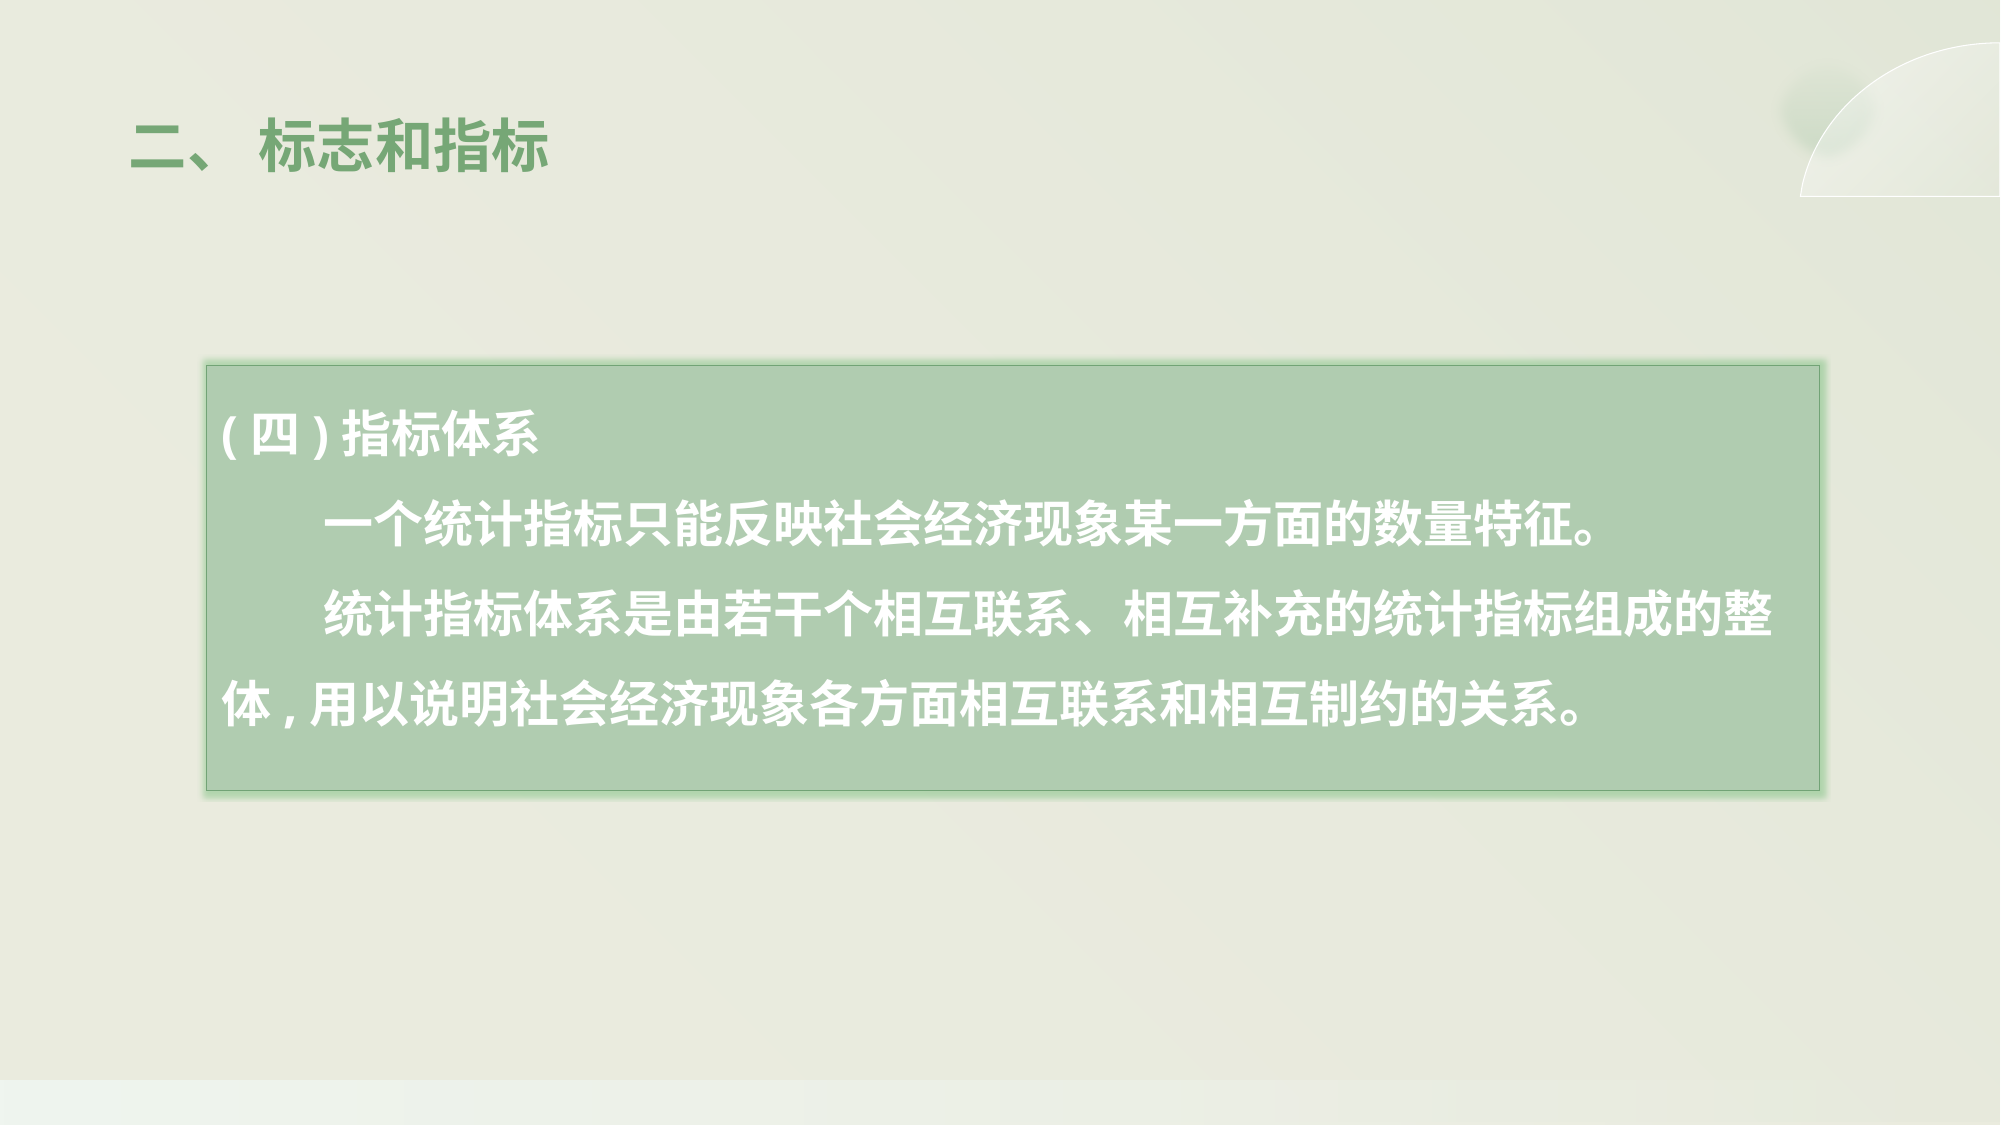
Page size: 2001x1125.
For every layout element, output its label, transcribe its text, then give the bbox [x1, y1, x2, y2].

text_box (四)指标体系 一个统计指标只能反映社会经济现象某一方面的数量特征。 统计指标体系是由若干个相互联系、相互补充的统计指标组成的整体,用以说明社会经济现象各方面相互联系和相互制约的关系。 [206, 365, 1820, 791]
text_box 二、 标志和指标 [114, 73, 883, 224]
